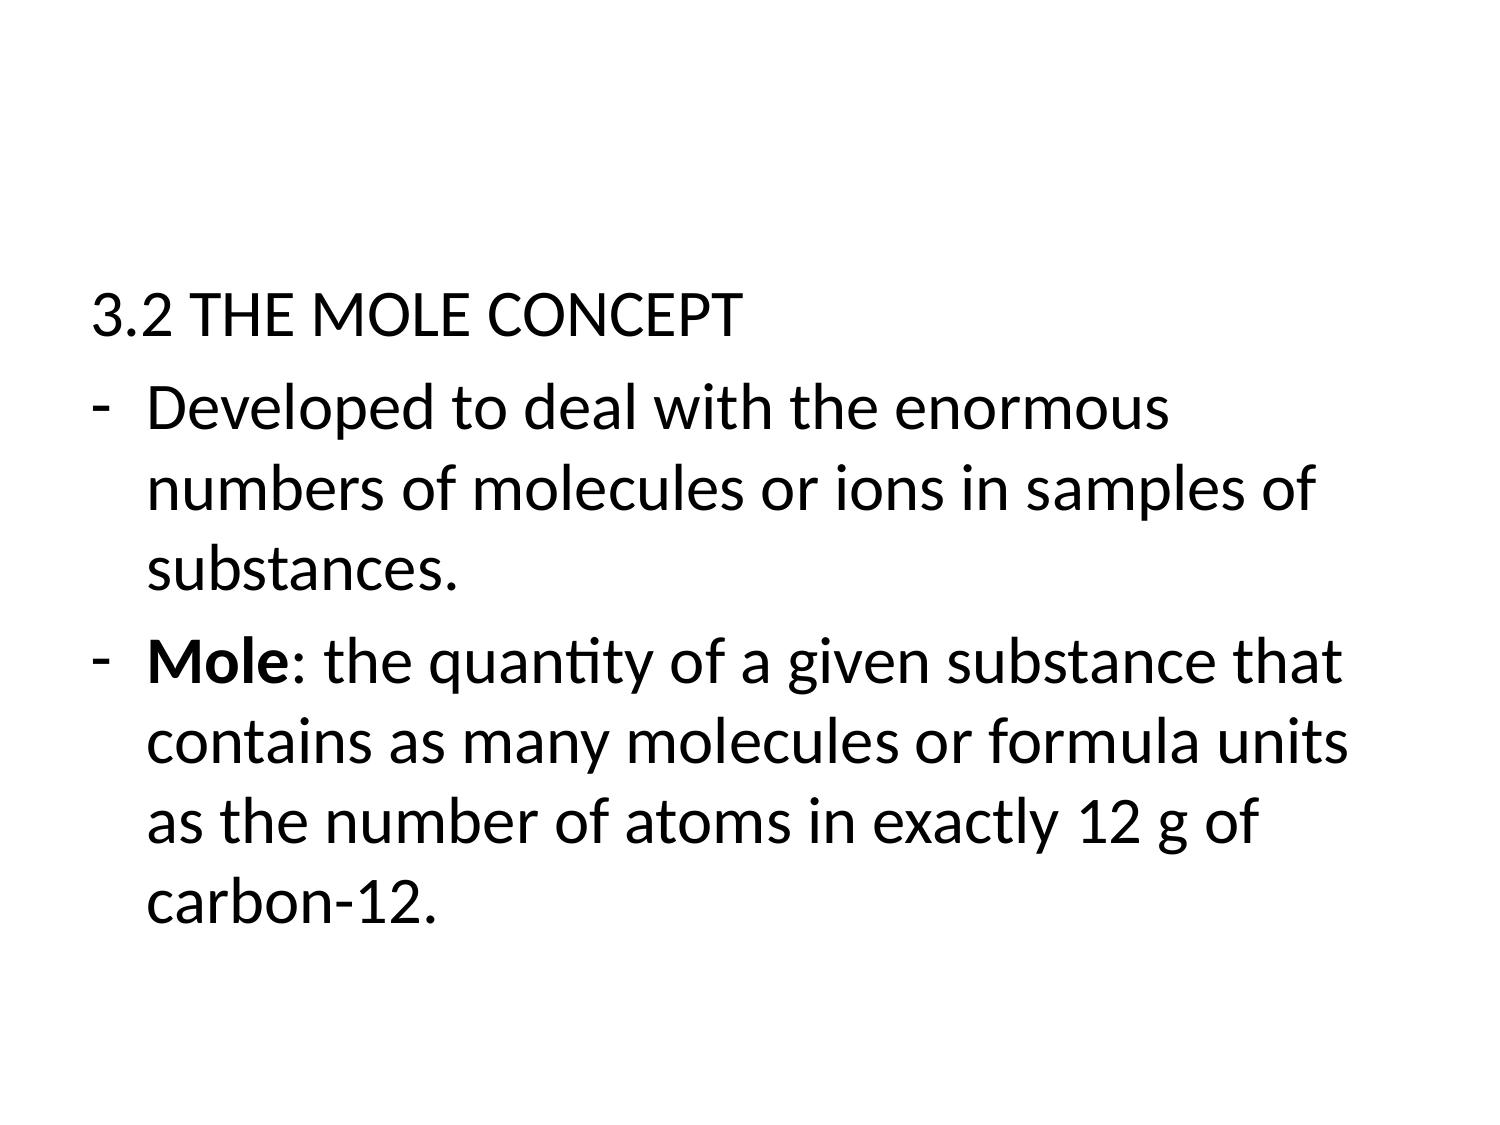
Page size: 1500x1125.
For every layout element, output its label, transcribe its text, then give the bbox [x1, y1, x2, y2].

list 3.2 THE MOLE CONCEPT Developed to deal with the enormous numbers of molecules or ions in samples of substances. Mole: the quantity of a given substance that contains as many molecules or formula units as the number of atoms in exactly 12 g of carbon-12. [75, 262, 1425, 1005]
